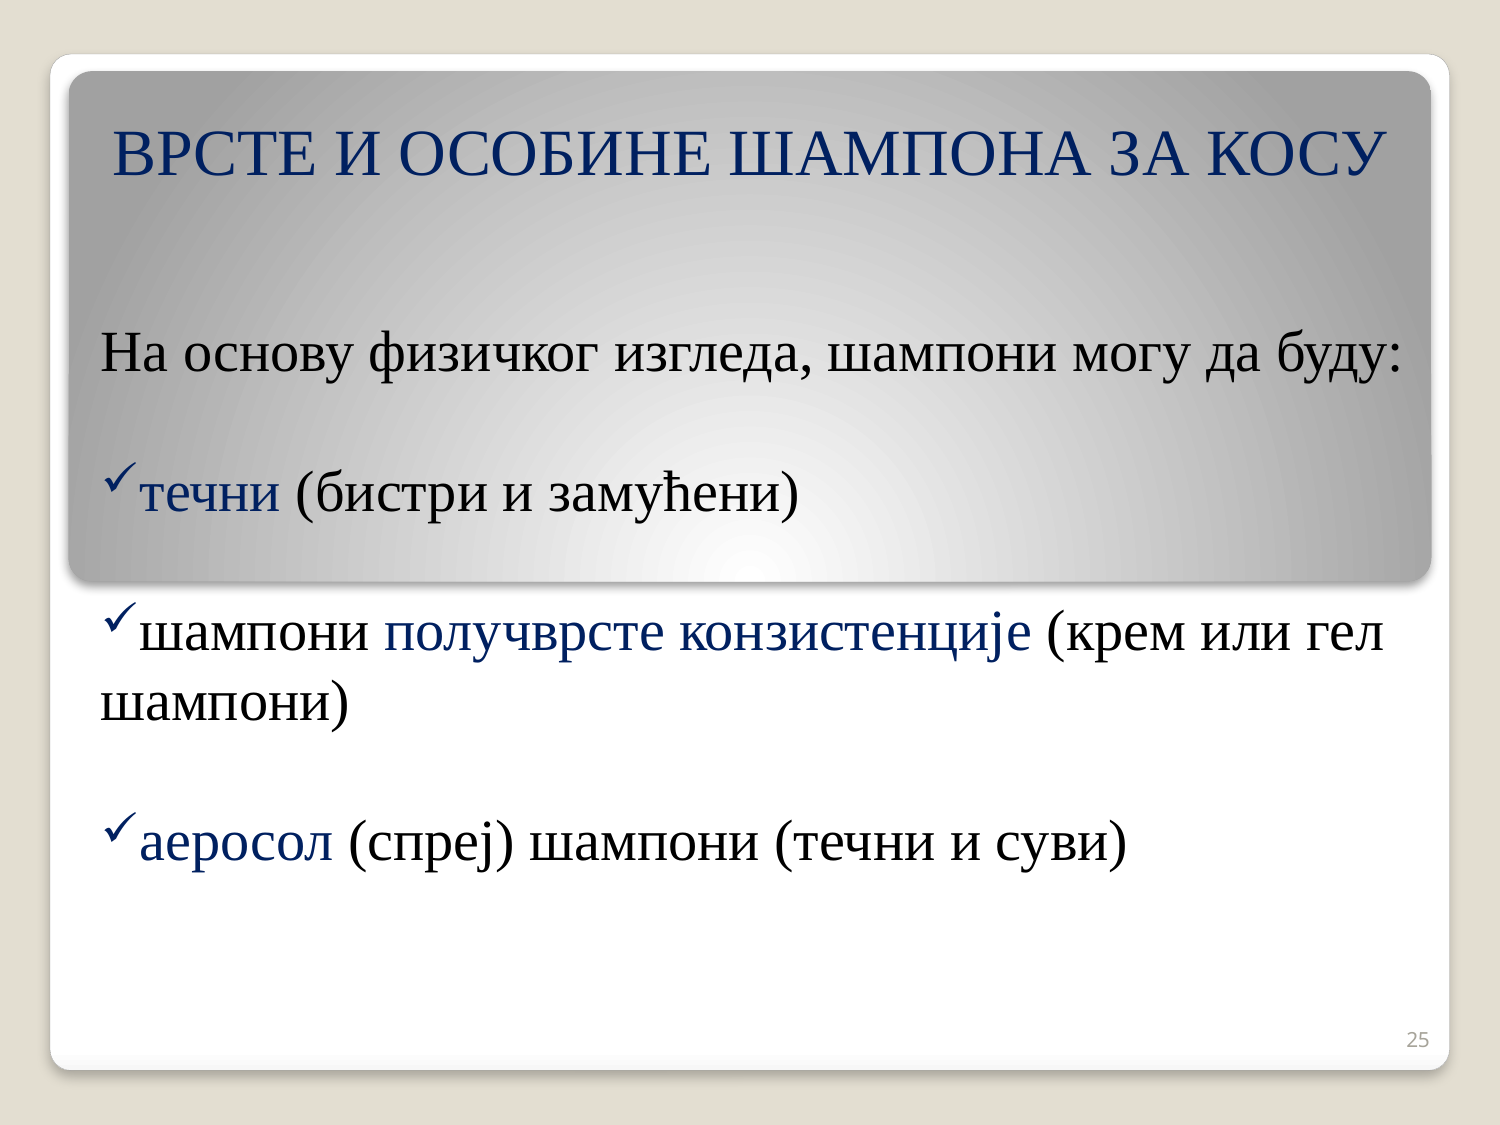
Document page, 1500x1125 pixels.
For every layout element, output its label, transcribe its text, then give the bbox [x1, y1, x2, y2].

slide_number 25 [1369, 1002, 1445, 1063]
title ВРСТЕ И ОСОБИНЕ ШАМПОНА ЗА КОСУ [64, 84, 1436, 172]
subtitle На основу физичког изгледа, шампони могу да буду: течни (бистри и замућени) шампони получврсте конзистенције (крем или гел шампони) аеросол (спреј) шампони (течни и суви) [64, 172, 1436, 1024]
